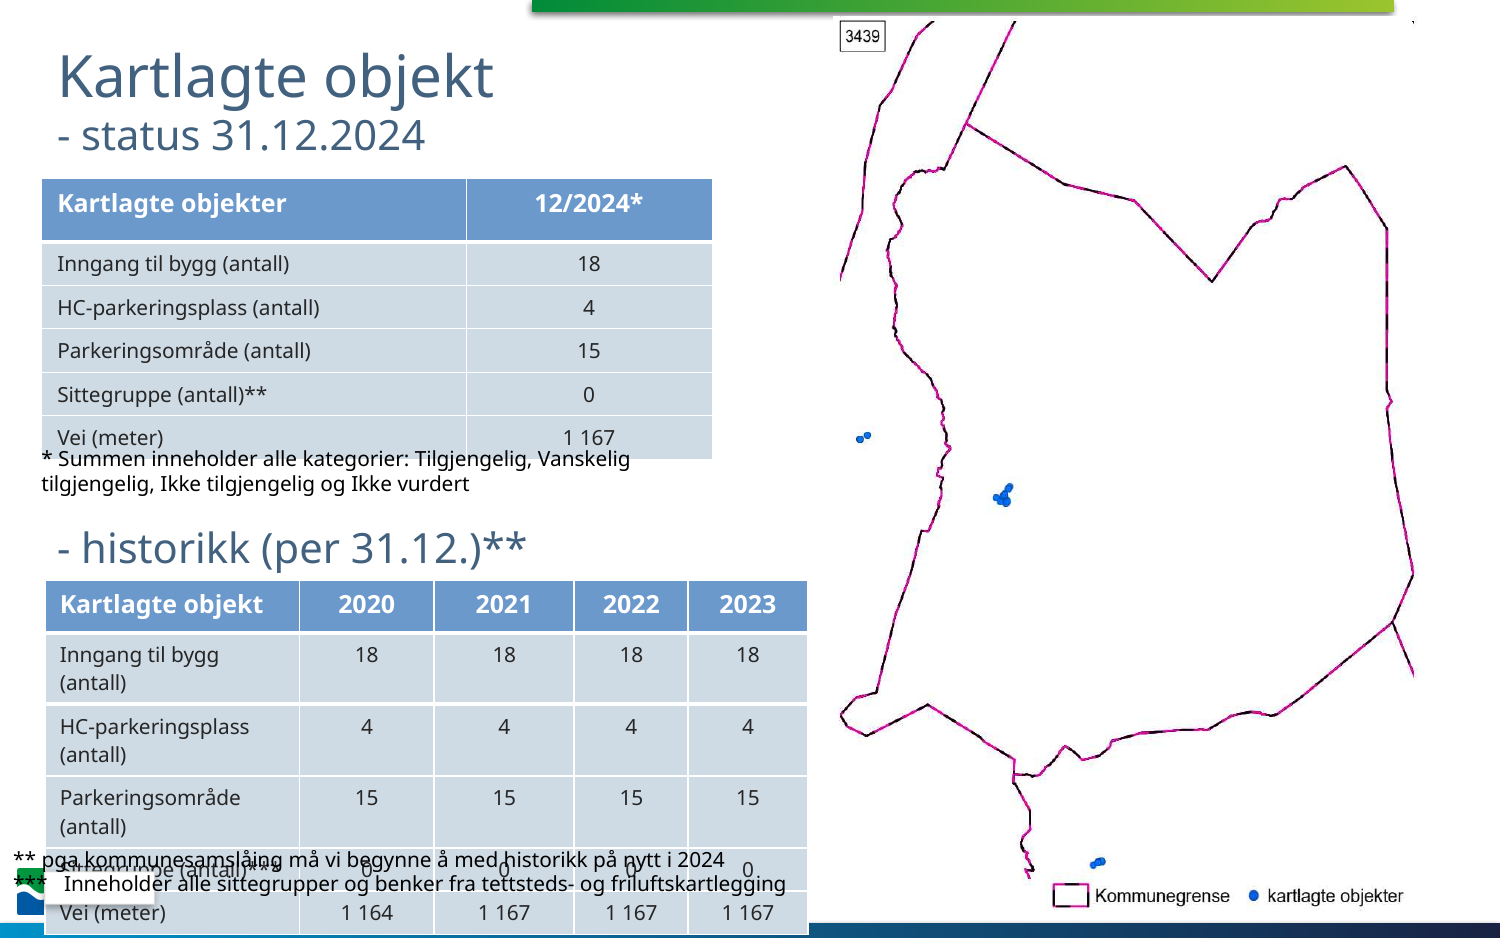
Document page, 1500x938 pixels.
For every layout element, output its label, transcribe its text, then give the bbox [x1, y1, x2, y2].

table_header Kartlagte objekter [42, 179, 466, 240]
table_header 12/2024* [467, 179, 712, 240]
table_cell Parkeringsområde (antall) [42, 329, 466, 372]
table_header 2021 [435, 581, 573, 631]
table_cell 15 [689, 777, 807, 847]
table_cell 1 167 [689, 892, 807, 934]
text_box Kartlagte objekt - status 31.12.2024 [42, 24, 828, 167]
table_cell 18 [575, 635, 687, 702]
table_cell 18 [467, 244, 712, 285]
picture [833, 16, 1419, 913]
table_header 2022 [575, 581, 687, 631]
table_cell 15 [467, 329, 712, 372]
table_cell 1 167 [575, 904, 687, 934]
table_cell 15 [435, 777, 573, 838]
table_cell 18 [689, 635, 807, 702]
table_header Kartlagte objekt [46, 581, 299, 631]
table_cell 1 164 [300, 904, 433, 934]
table_header 2023 [689, 581, 807, 631]
table_cell 0 [802, 849, 807, 890]
table_cell Parkeringsområde (antall) [46, 777, 299, 838]
text_box * Summen inneholder alle kategorier: Tilgjengelig, Vanskelig tilgjengelig, Ikke tilgjengelig og Ikke vurdert [26, 438, 711, 504]
table_cell HC-parkeringsplass (antall) [46, 706, 299, 775]
table_cell Vei (meter) [46, 904, 299, 934]
table_header 2020 [300, 581, 433, 631]
table_cell Sittegruppe (antall)** [42, 373, 466, 415]
table_cell 4 [467, 286, 712, 328]
table_cell Vei (meter) [42, 416, 466, 438]
text_box ** pga kommunesamslåing må vi begynne å med historikk på nytt i 2024 *** Inneholder alle sittegrupper og benker fra tettsteds- og friluftskartlegging [0, 838, 802, 904]
table_cell 18 [300, 635, 433, 702]
table_cell Inngang til bygg (antall) [46, 635, 299, 702]
table_cell 15 [300, 777, 433, 838]
table_cell 18 [435, 635, 573, 702]
table_cell 4 [300, 706, 433, 775]
table_cell 4 [689, 706, 807, 775]
table_cell 4 [435, 706, 573, 775]
table_cell Inngang til bygg (antall) [42, 244, 466, 285]
table_cell 1 167 [435, 904, 573, 934]
table_cell 15 [575, 777, 687, 838]
table_cell 4 [575, 706, 687, 775]
text_box - historikk (per 31.12.)** [42, 496, 828, 580]
table_cell 1 167 [467, 416, 712, 459]
table_cell 0 [467, 373, 712, 415]
table_cell HC-parkeringsplass (antall) [42, 286, 466, 328]
